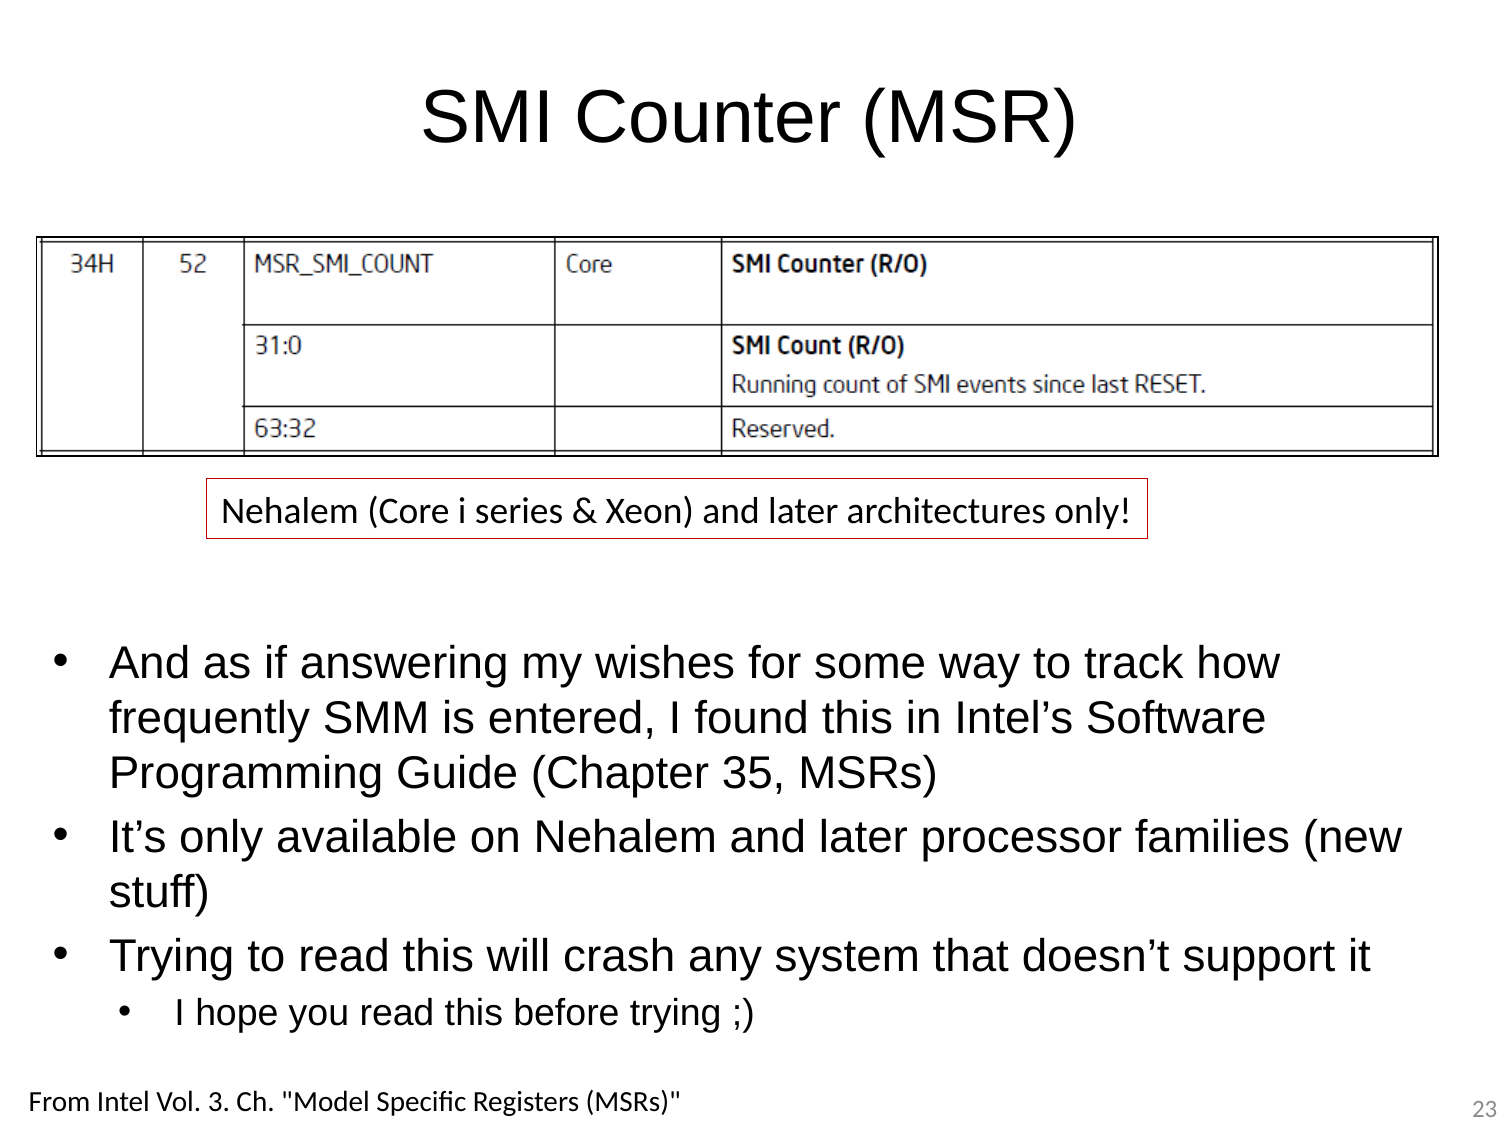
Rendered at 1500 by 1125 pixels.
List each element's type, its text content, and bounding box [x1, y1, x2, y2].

picture [37, 237, 1438, 456]
list And as if answering my wishes for some way to track how frequently SMM is entered, I found this in Intel’s Software Programming Guide (Chapter 35, MSRs) It’s only available on Nehalem and later processor families (new stuff) Trying to read this will crash any system that doesn’t support it I hope you read this before trying ;) [37, 624, 1475, 1088]
text_box From Intel Vol. 3. Ch. "Model Specific Registers (MSRs)" [13, 1074, 697, 1125]
text_box Nehalem (Core i series & Xeon) and later architectures only! [206, 478, 1148, 539]
title SMI Counter (MSR) [75, 24, 1425, 200]
slide_number 23 [1162, 1077, 1500, 1125]
